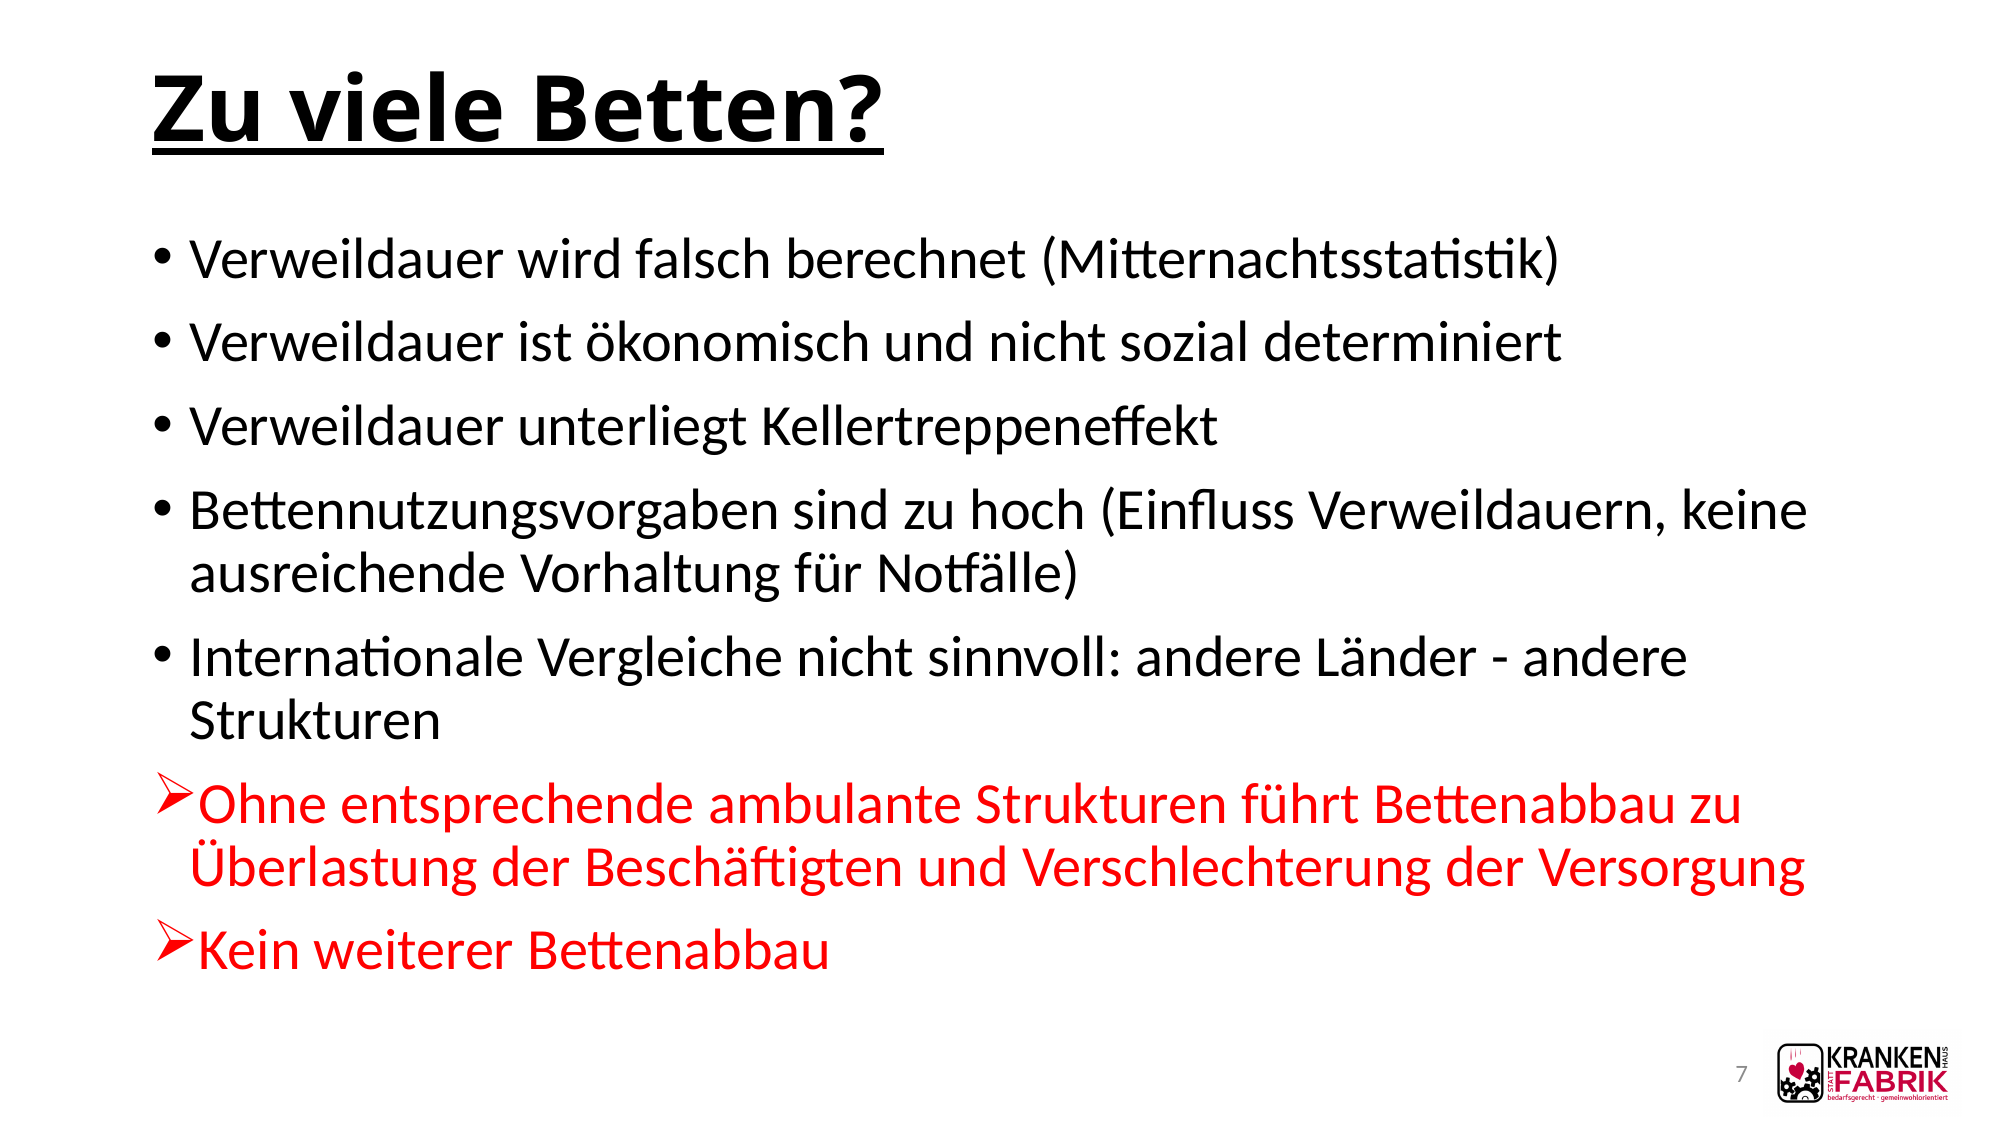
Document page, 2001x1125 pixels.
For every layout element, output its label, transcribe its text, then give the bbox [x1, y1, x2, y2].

title Zu viele Betten? [137, 3, 1863, 220]
slide_number 7 [1389, 1042, 1763, 1103]
list Verweildauer wird falsch berechnet (Mitternachtsstatistik) Verweildauer ist ökonomisch und nicht sozial determiniert Verweildauer unterliegt Kellertreppeneffekt Bettennutzungsvorgaben sind zu hoch (Einfluss Verweildauern, keine ausreichende Vorhaltung für Notfälle) Internationale Vergleiche nicht sinnvoll: andere Länder - andere Strukturen Ohne entsprechende ambulante Strukturen führt Bettenabbau zu Überlastung der Beschäftigten und Verschlechterung der Versorgung Kein weiterer Bettenabbau [137, 220, 1863, 1014]
picture [1763, 1029, 1962, 1117]
